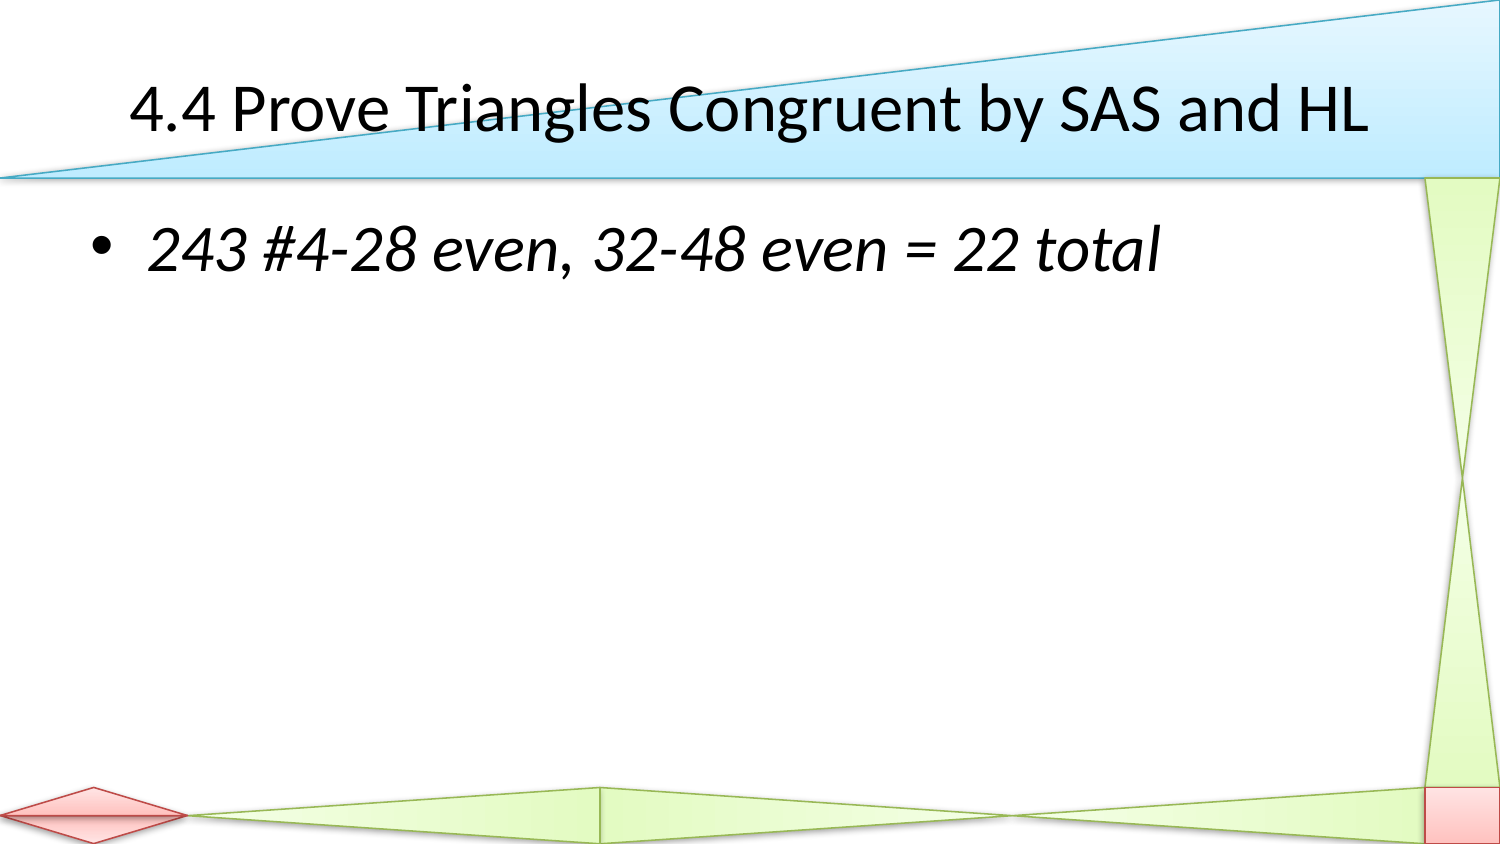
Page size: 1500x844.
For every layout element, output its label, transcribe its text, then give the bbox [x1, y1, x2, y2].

list 243 #4-28 even, 32-48 even = 22 total [75, 196, 1425, 754]
title 4.4 Prove Triangles Congruent by SAS and HL [75, 33, 1425, 175]
